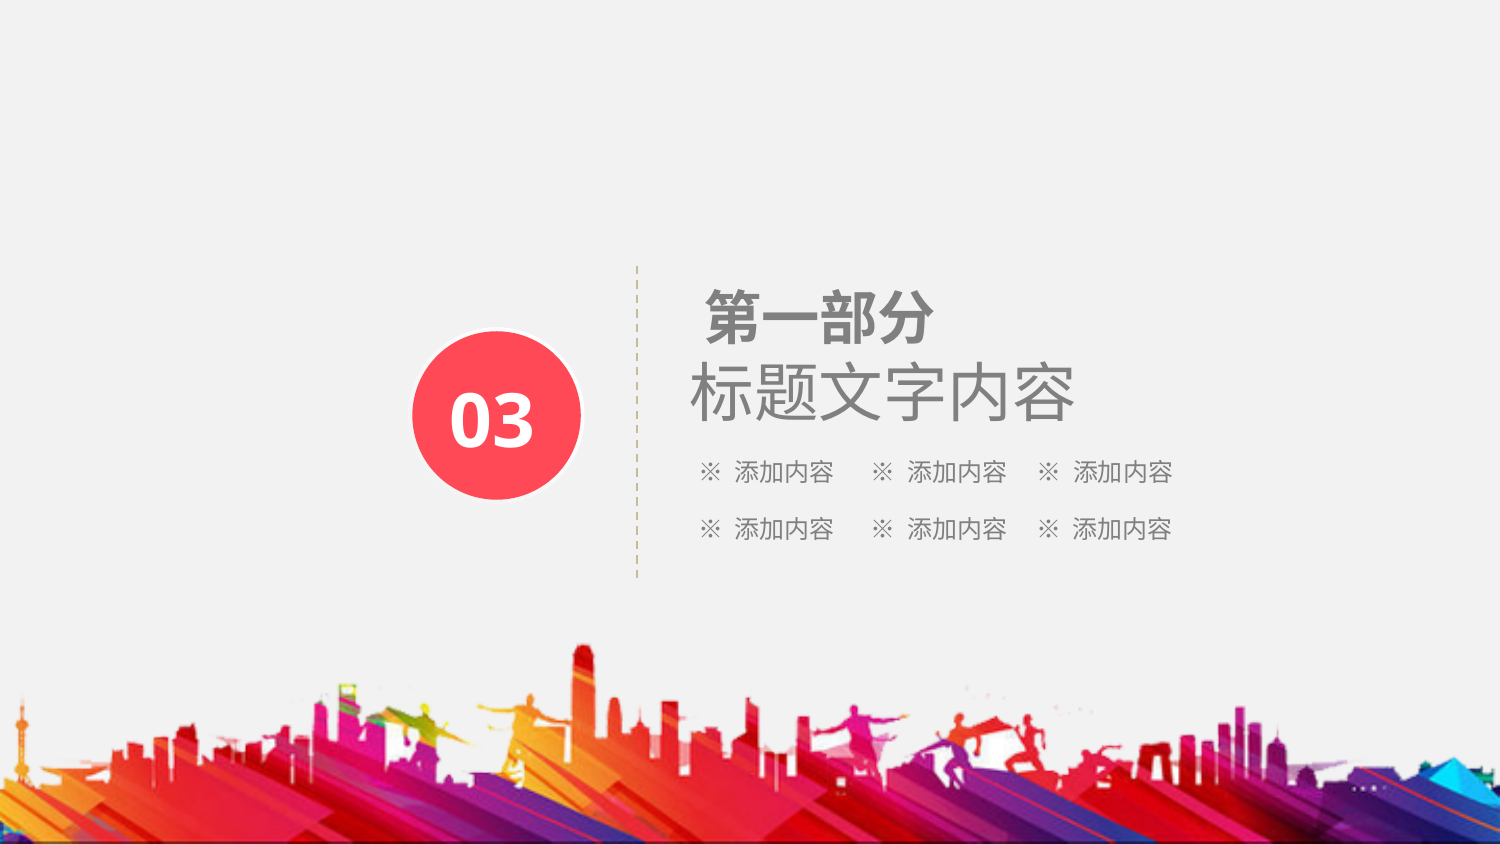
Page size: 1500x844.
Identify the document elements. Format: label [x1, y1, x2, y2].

picture [0, 0, 1500, 844]
text_box [408, 327, 585, 504]
